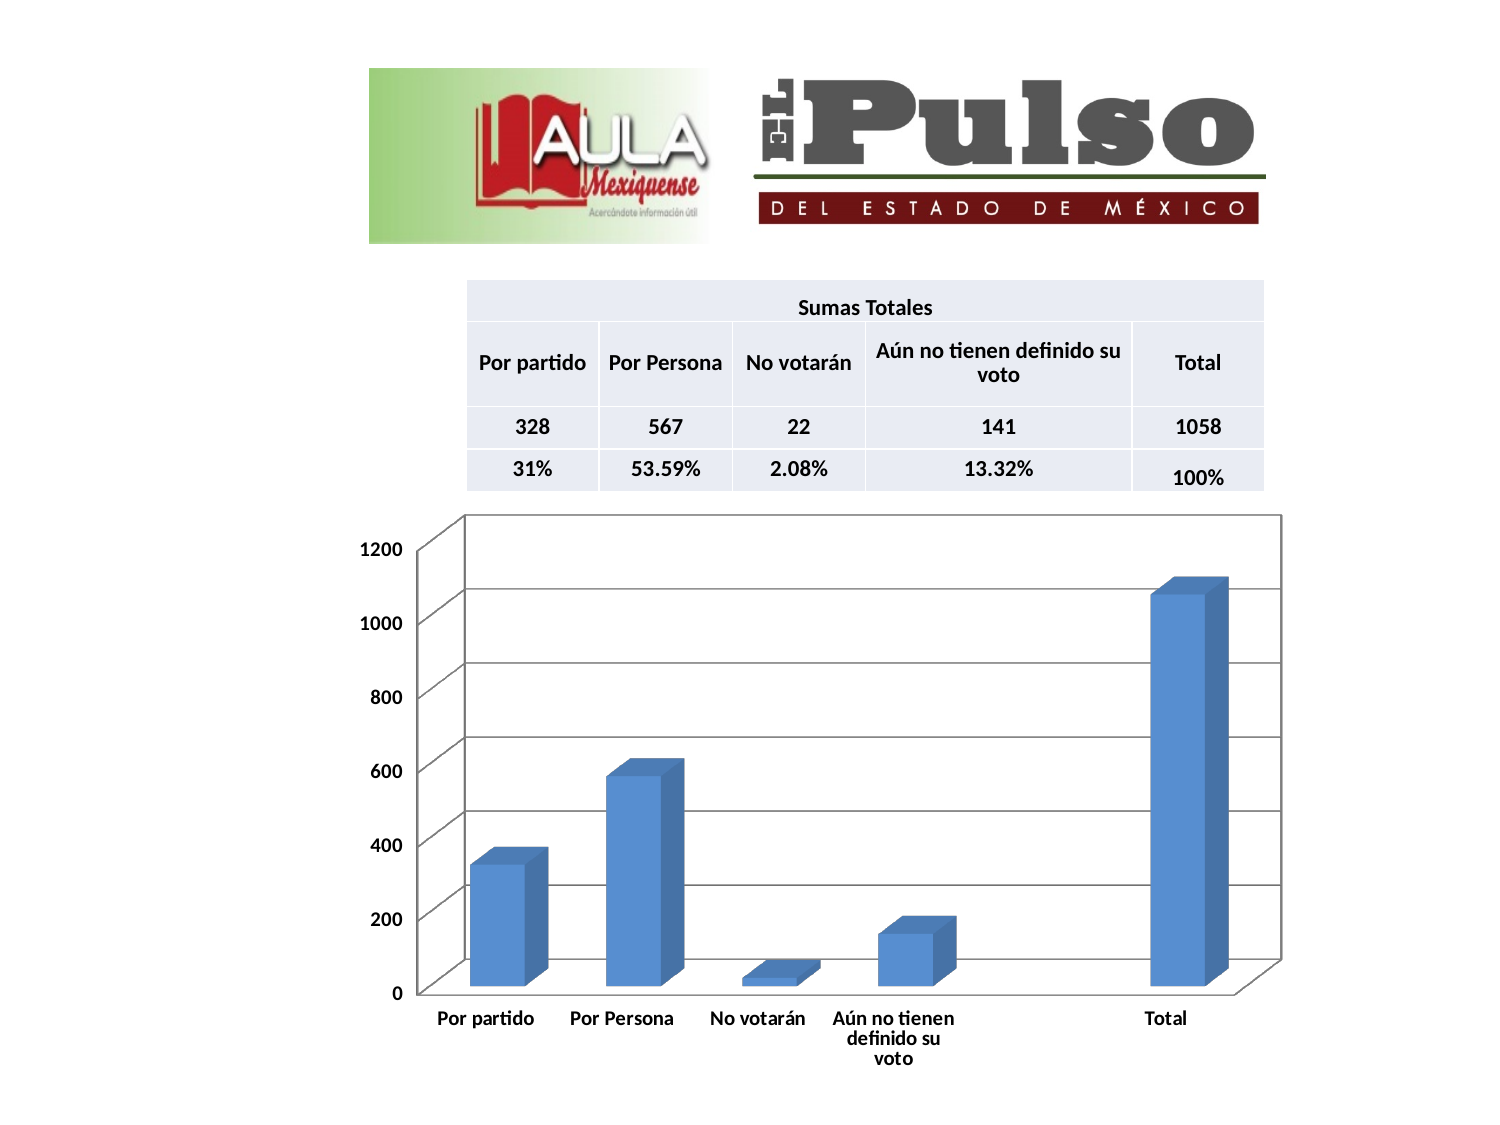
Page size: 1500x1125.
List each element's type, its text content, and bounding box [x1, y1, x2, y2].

picture [749, 67, 1266, 234]
table_cell No votarán [733, 322, 865, 406]
table_cell Total [1133, 322, 1264, 406]
table_cell 13.32% [866, 450, 1131, 491]
table_cell 31% [467, 450, 598, 491]
table_cell 2.08% [733, 450, 865, 491]
table_cell 100% [1133, 450, 1264, 491]
table_cell Aún no tienen definido su voto [866, 322, 1131, 406]
table_cell 328 [467, 407, 598, 448]
table_cell 1058 [1133, 407, 1264, 448]
table_cell 141 [866, 407, 1131, 448]
table_cell 567 [600, 407, 732, 448]
table_cell 53.59% [600, 450, 732, 491]
table_header Sumas Totales [467, 280, 1264, 321]
table_cell 22 [733, 407, 865, 448]
table_cell Por partido [467, 322, 598, 406]
picture [368, 68, 715, 244]
chart [336, 503, 1306, 1083]
table_cell Por Persona [600, 322, 732, 406]
